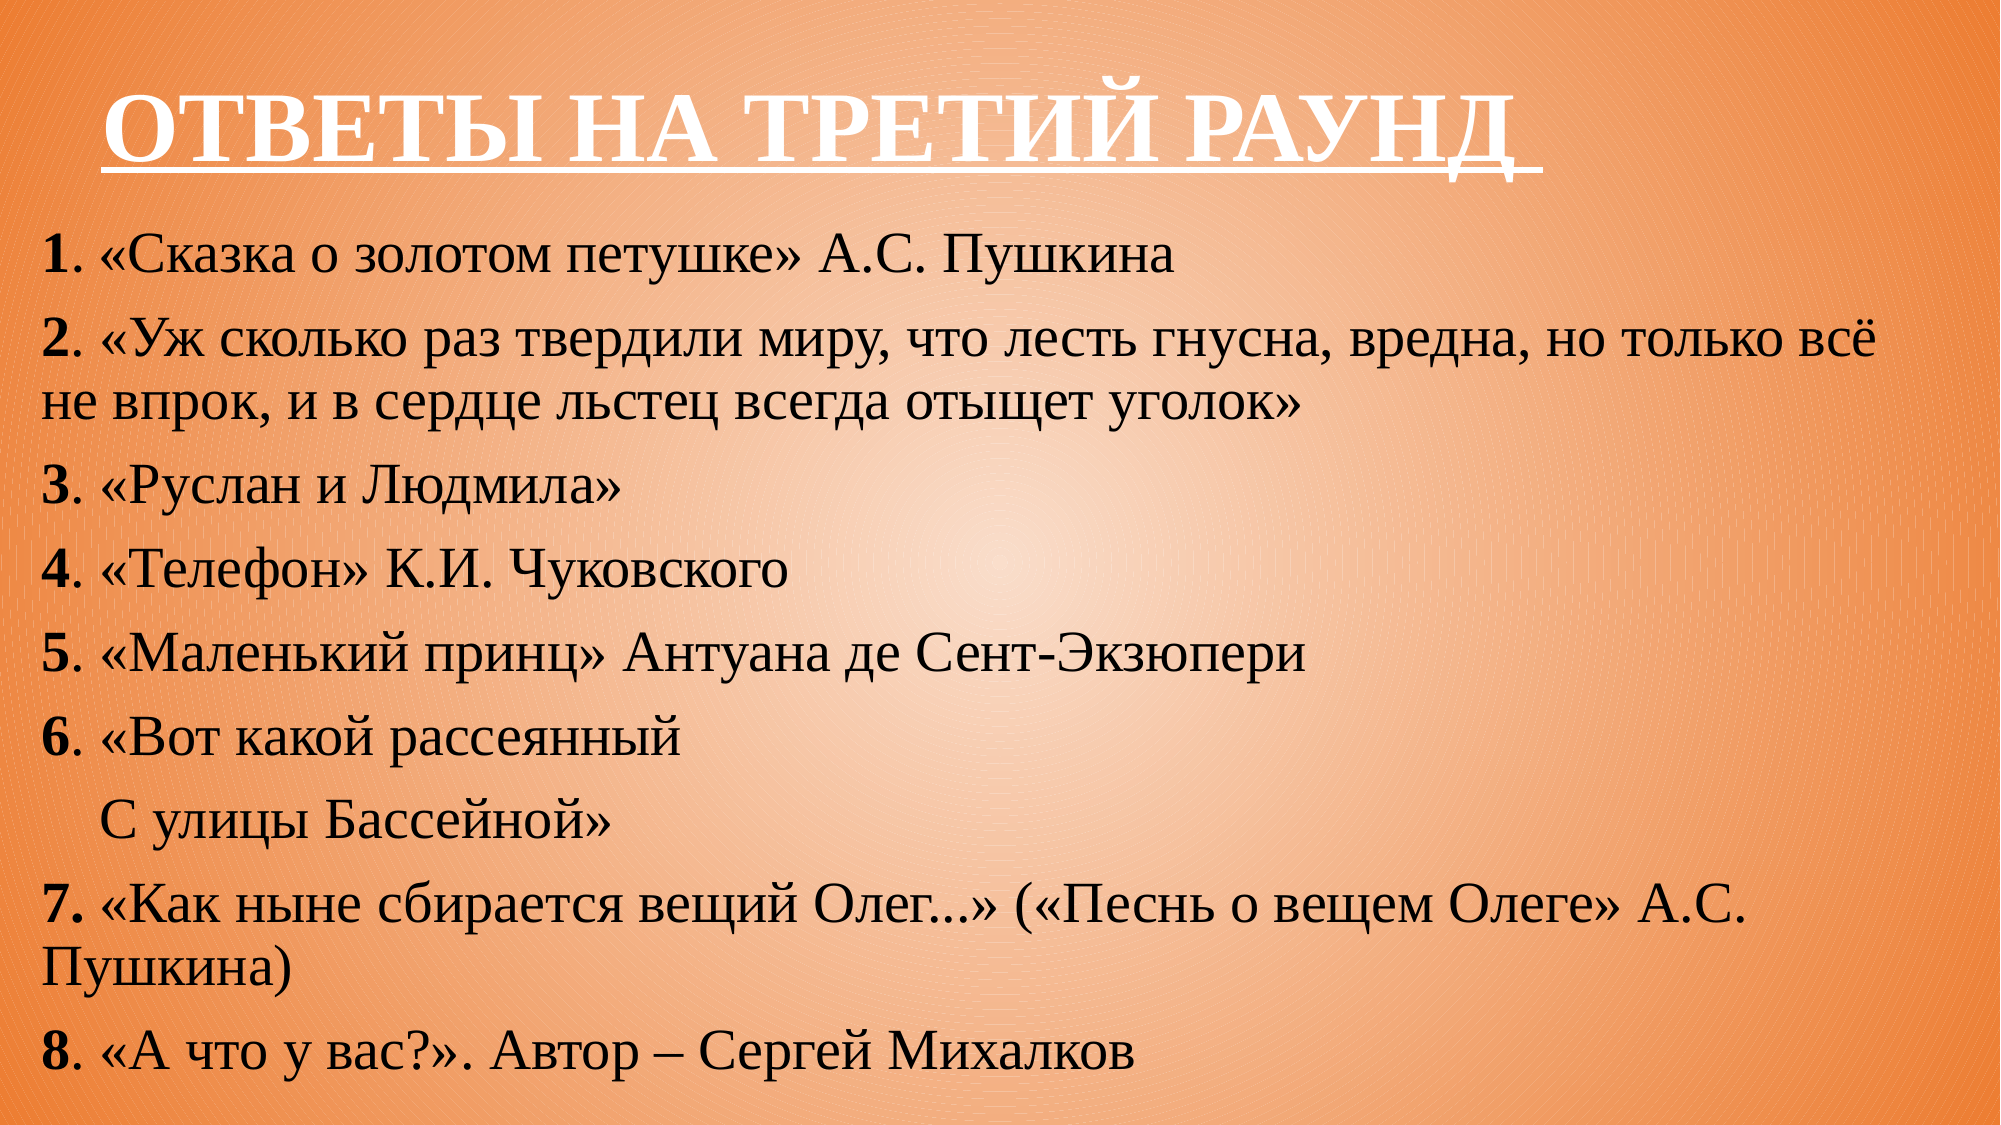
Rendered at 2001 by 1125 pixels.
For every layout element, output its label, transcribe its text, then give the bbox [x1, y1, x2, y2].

list 1. «Сказка о золотом петушке» А.С. Пушкина 2. «Уж сколько раз твердили миру, что лесть гнусна, вредна, но только всё не впрок, и в сердце льстец всегда отыщет уголок» 3. «Руслан и Людмила» 4. «Телефон» К.И. Чуковского 5. «Маленький принц» Антуана де Сент-Экзюпери 6. «Вот какой рассеянный С улицы Бассейной» 7. «Как ныне сбирается вещий Олег...» («Песнь о вещем Олеге» А.С. Пушкина) 8. «А что у вас?». Автор – Сергей Михалков [26, 215, 1918, 1125]
title ОТВЕТЫ НА ТРЕТИЙ РАУНД [86, 14, 1863, 215]
